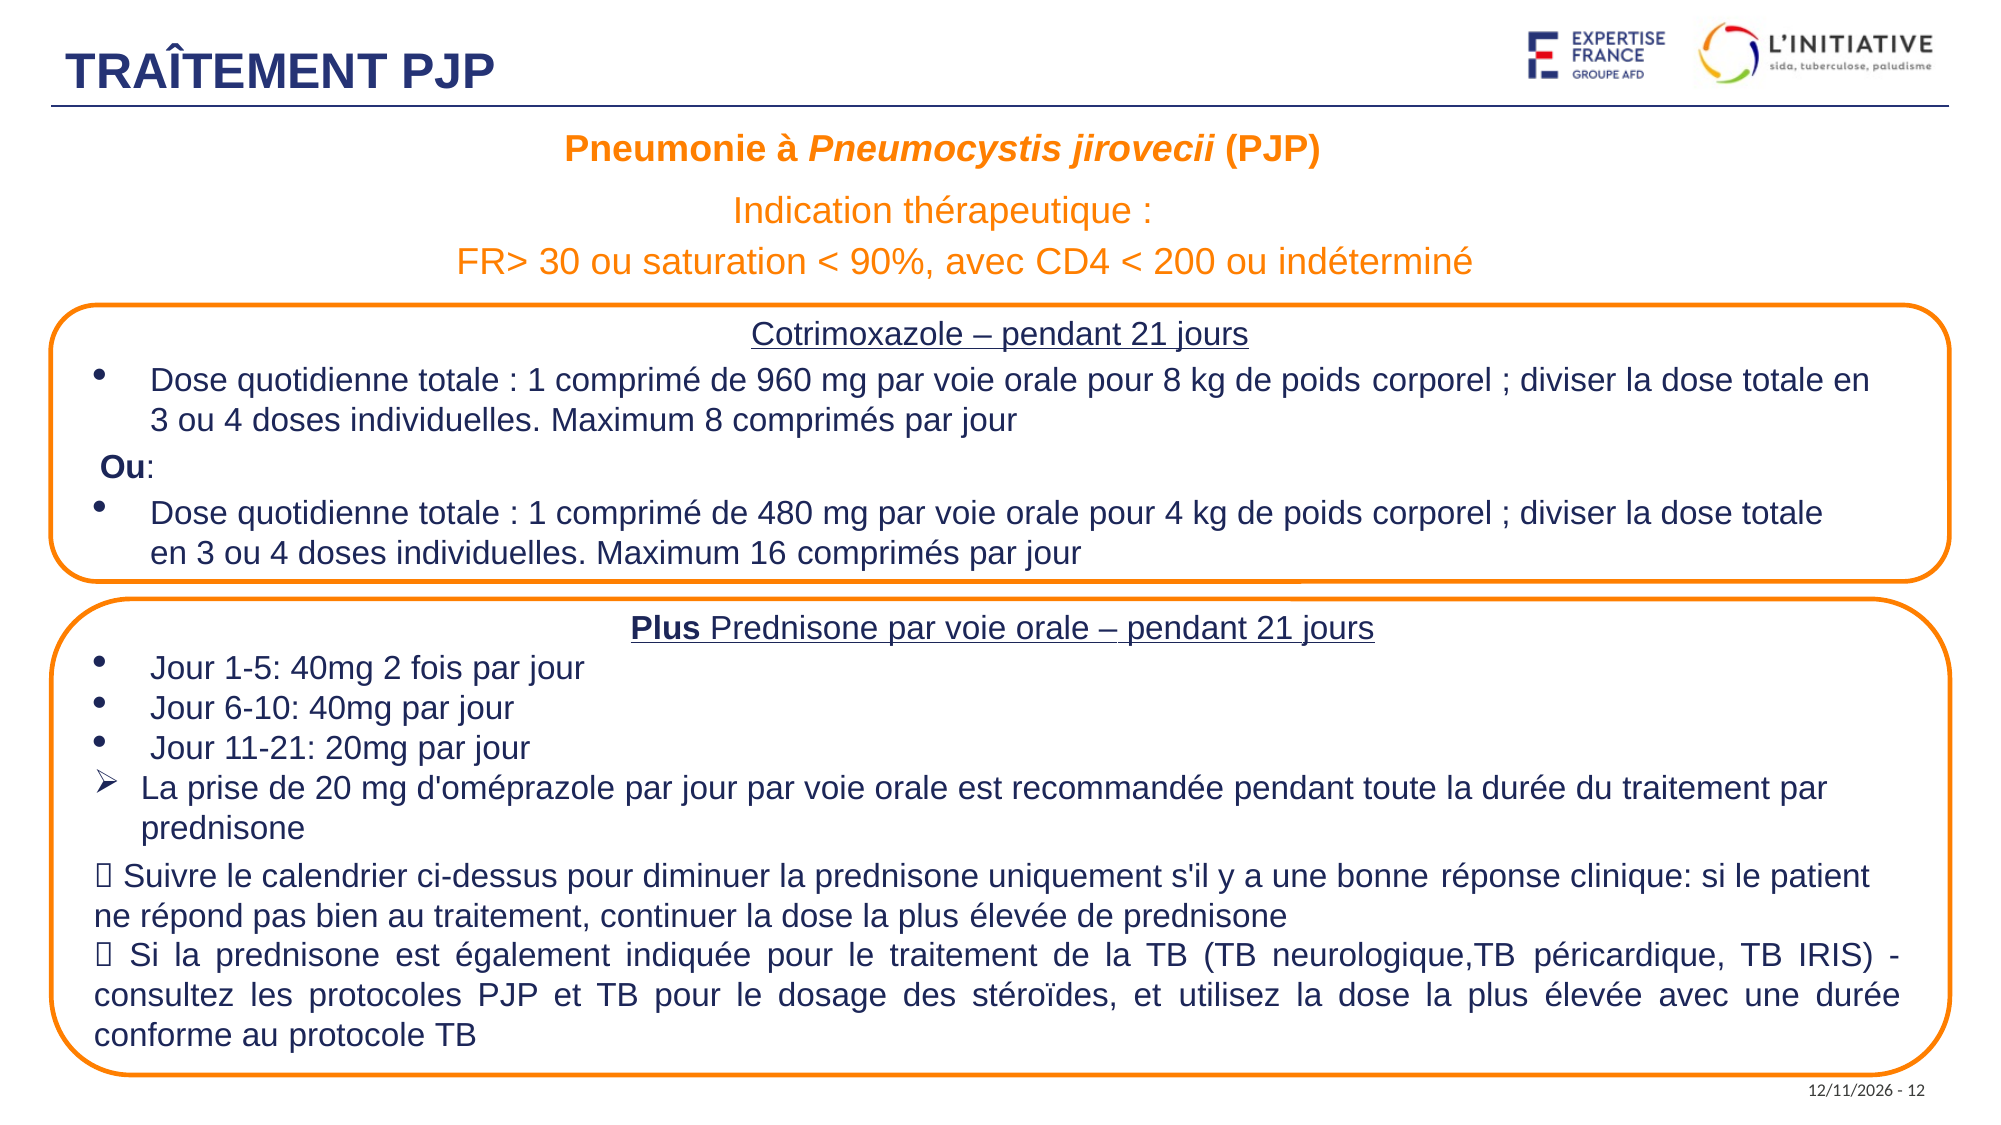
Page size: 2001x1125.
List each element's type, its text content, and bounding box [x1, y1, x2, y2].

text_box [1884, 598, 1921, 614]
text_box [50, 597, 1951, 1077]
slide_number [742, 1058, 1940, 1119]
title TraîtEment PJP [50, 16, 1950, 107]
picture [1514, 0, 1956, 106]
text_box Pneumonie à Pneumocystis jirovecii (PJP) Indication thérapeutique : FR> 30 ou saturation < 90%, avec CD4 < 200 ou indéterminé [425, 113, 1518, 290]
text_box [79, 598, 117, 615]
text_box [49, 303, 1951, 583]
